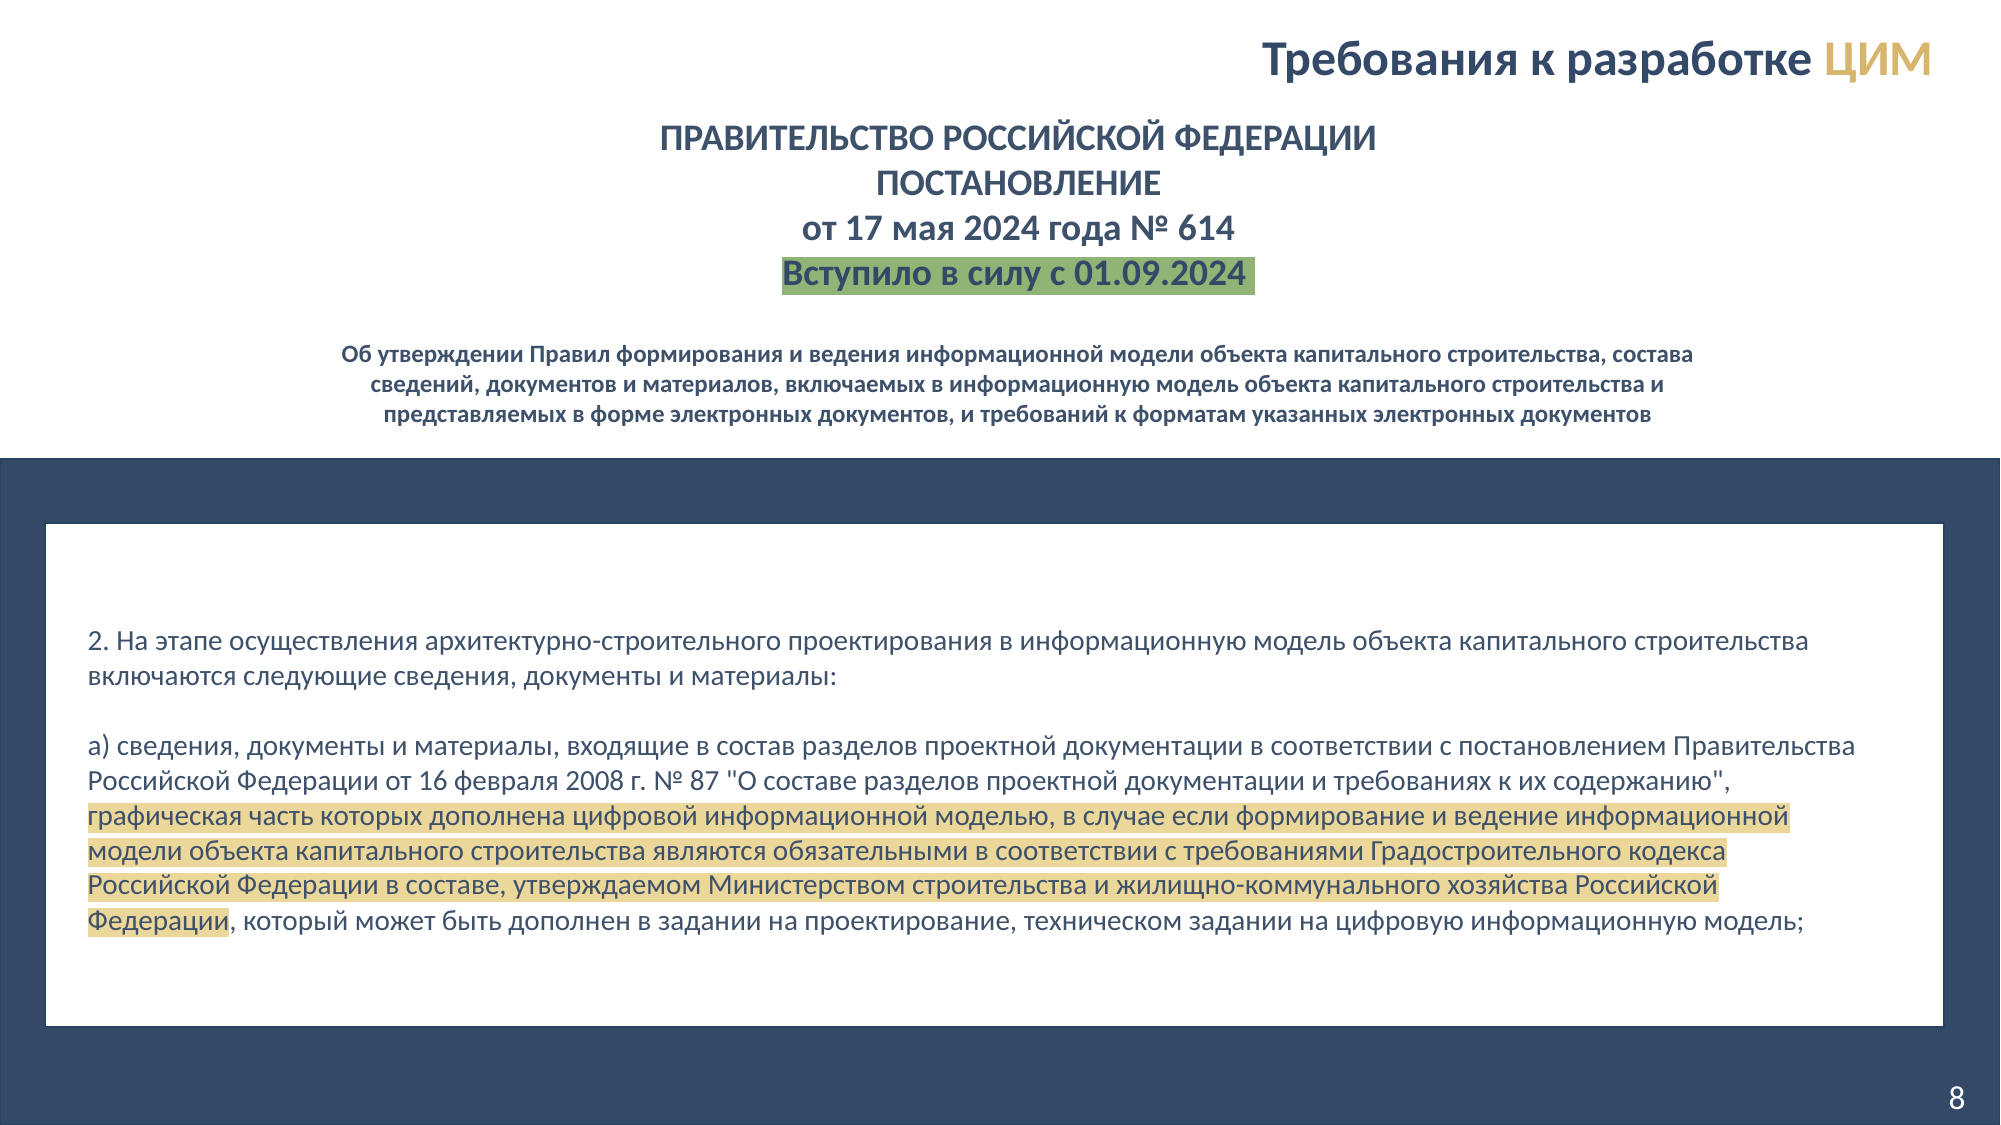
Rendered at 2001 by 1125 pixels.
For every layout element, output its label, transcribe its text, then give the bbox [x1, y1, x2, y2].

text_box 2. На этапе осуществления архитектурно-строительного проектирования в информационную модель объекта капитального строительства включаются следующие сведения, документы и материалы: а) сведения, документы и материалы, входящие в состав разделов проектной документации в соответствии с постановлением Правительства Российской Федерации от 16 февраля 2008 г. № 87 "О составе разделов проектной документации и требованиях к их содержанию", графическая часть которых дополнена цифровой информационной моделью, в случае если формирование и ведение информационной модели объекта капитального строительства являются обязательными в соответствии с требованиями Градостроительного кодекса Российской Федерации в составе, утверждаемом Министерством строительства и жилищно-коммунального хозяйства Российской Федерации, который может быть дополнен в задании на проектирование, техническом задании на цифровую информационную модель; [72, 613, 1882, 944]
text_box [0, 458, 2000, 1125]
text_box ПРАВИТЕЛЬСТВО РОССИЙСКОЙ ФЕДЕРАЦИИ ПОСТАНОВЛЕНИЕ от 17 мая 2024 года № 614 Вступило в силу с 01.09.2024 Об утверждении Правил формирования и ведения информационной модели объекта капитального строительства, состава сведений, документов и материалов, включаемых в информационную модель объекта капитального строительства и представляемых в форме электронных документов, и требований к форматам указанных электронных документов [293, 105, 1745, 435]
text_box [44, 522, 1945, 1028]
text_box 8 [1530, 1068, 1981, 1125]
title Требования к разработке ЦИМ [1247, 4, 1967, 115]
